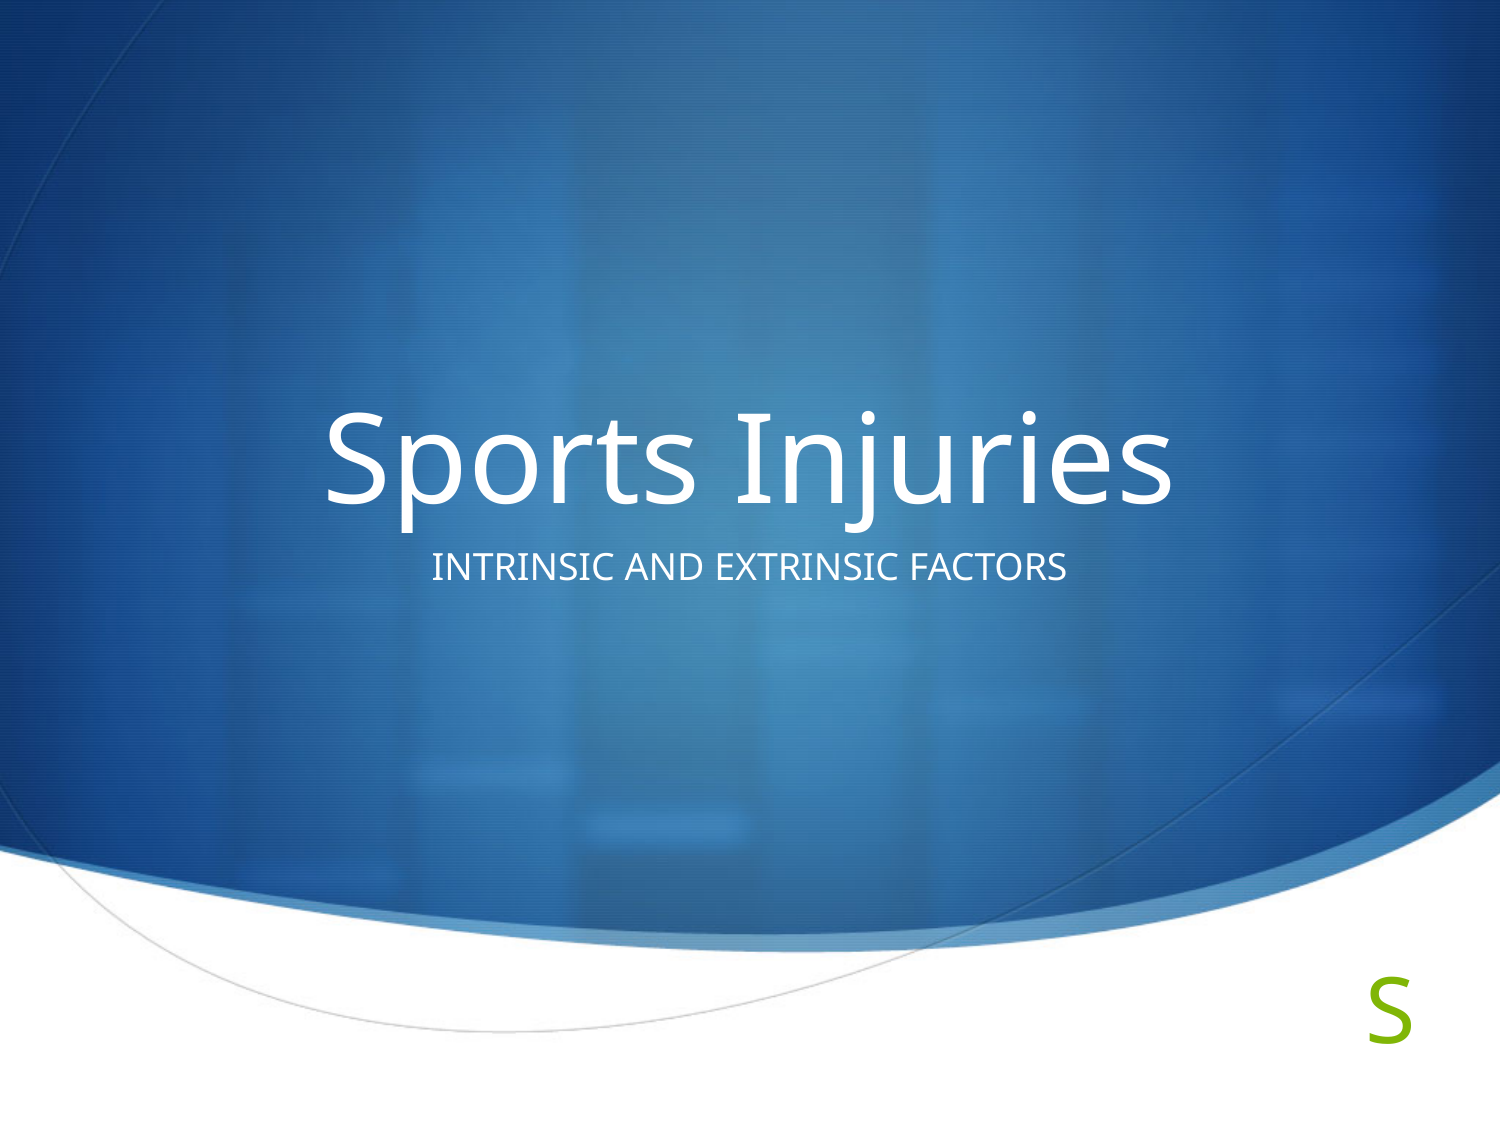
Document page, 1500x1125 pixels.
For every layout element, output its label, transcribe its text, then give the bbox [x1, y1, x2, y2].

title Sports Injuries [75, 212, 1425, 529]
subtitle INTRINSIC AND EXTRINSIC FACTORS [75, 542, 1425, 718]
picture [0, 0, 1500, 1125]
